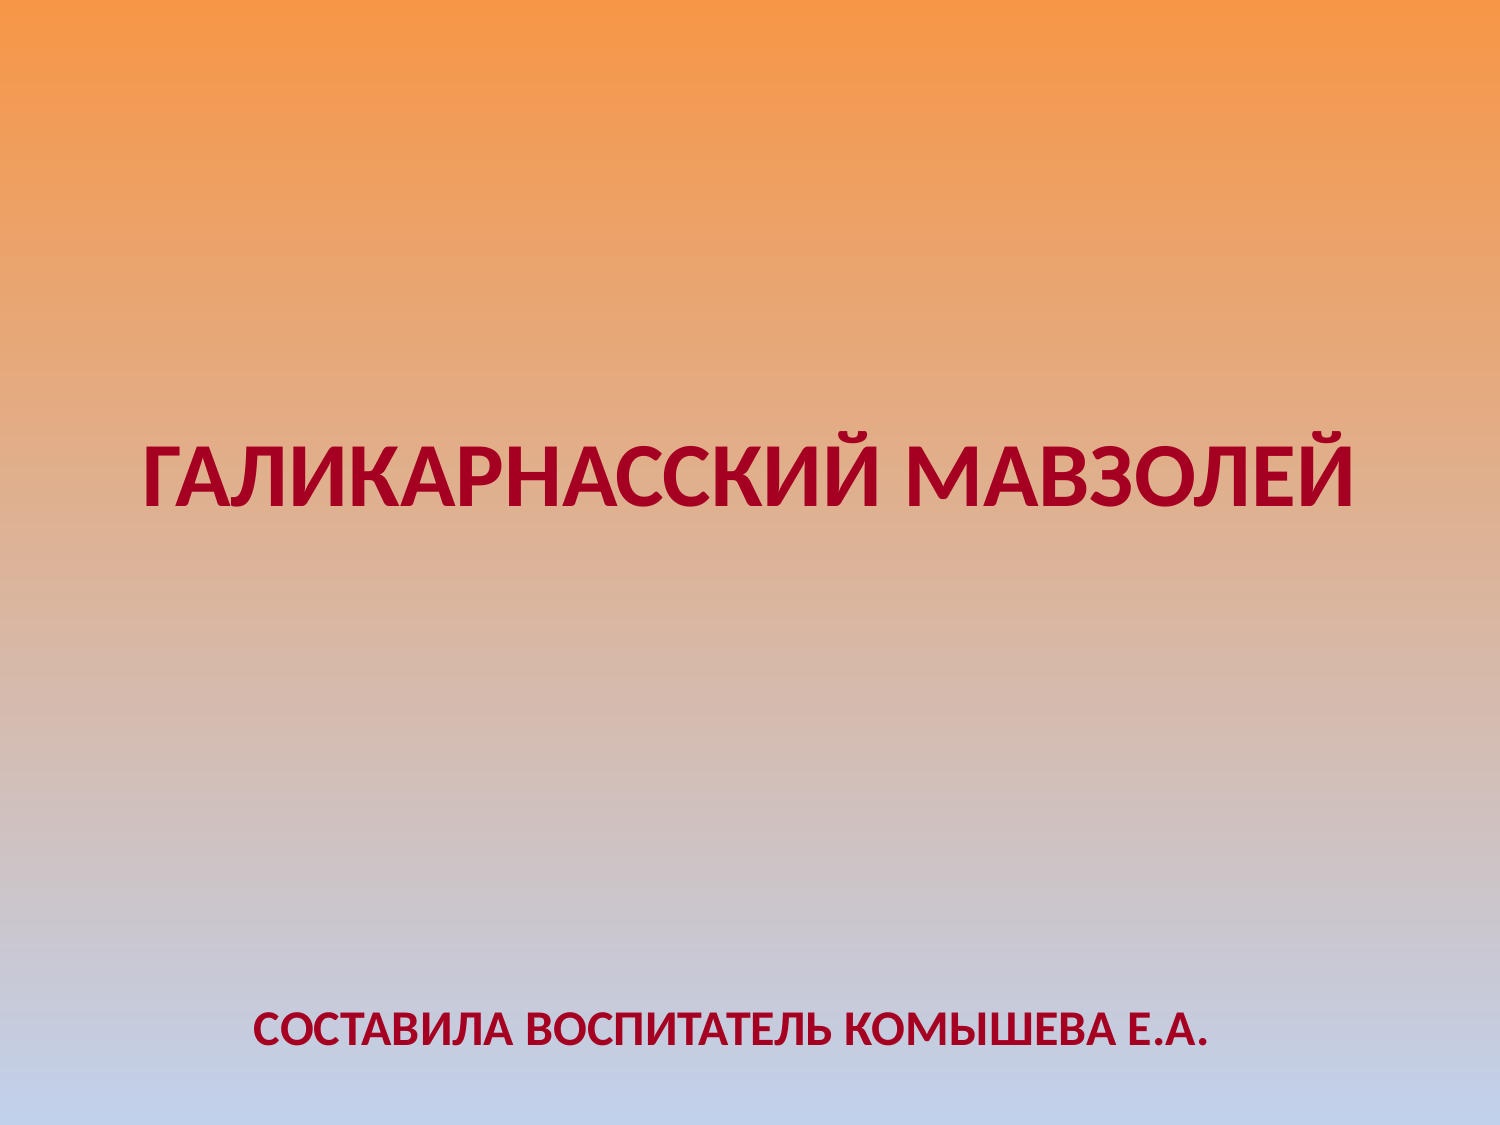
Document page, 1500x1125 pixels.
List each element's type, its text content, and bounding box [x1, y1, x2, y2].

subtitle СОСТАВИЛА ВОСПИТАТЕЛЬ КОМЫШЕВА Е.А. [206, 987, 1257, 1067]
title ГАЛИКАРНАССКИЙ МАВЗОЛЕЙ [112, 349, 1388, 591]
